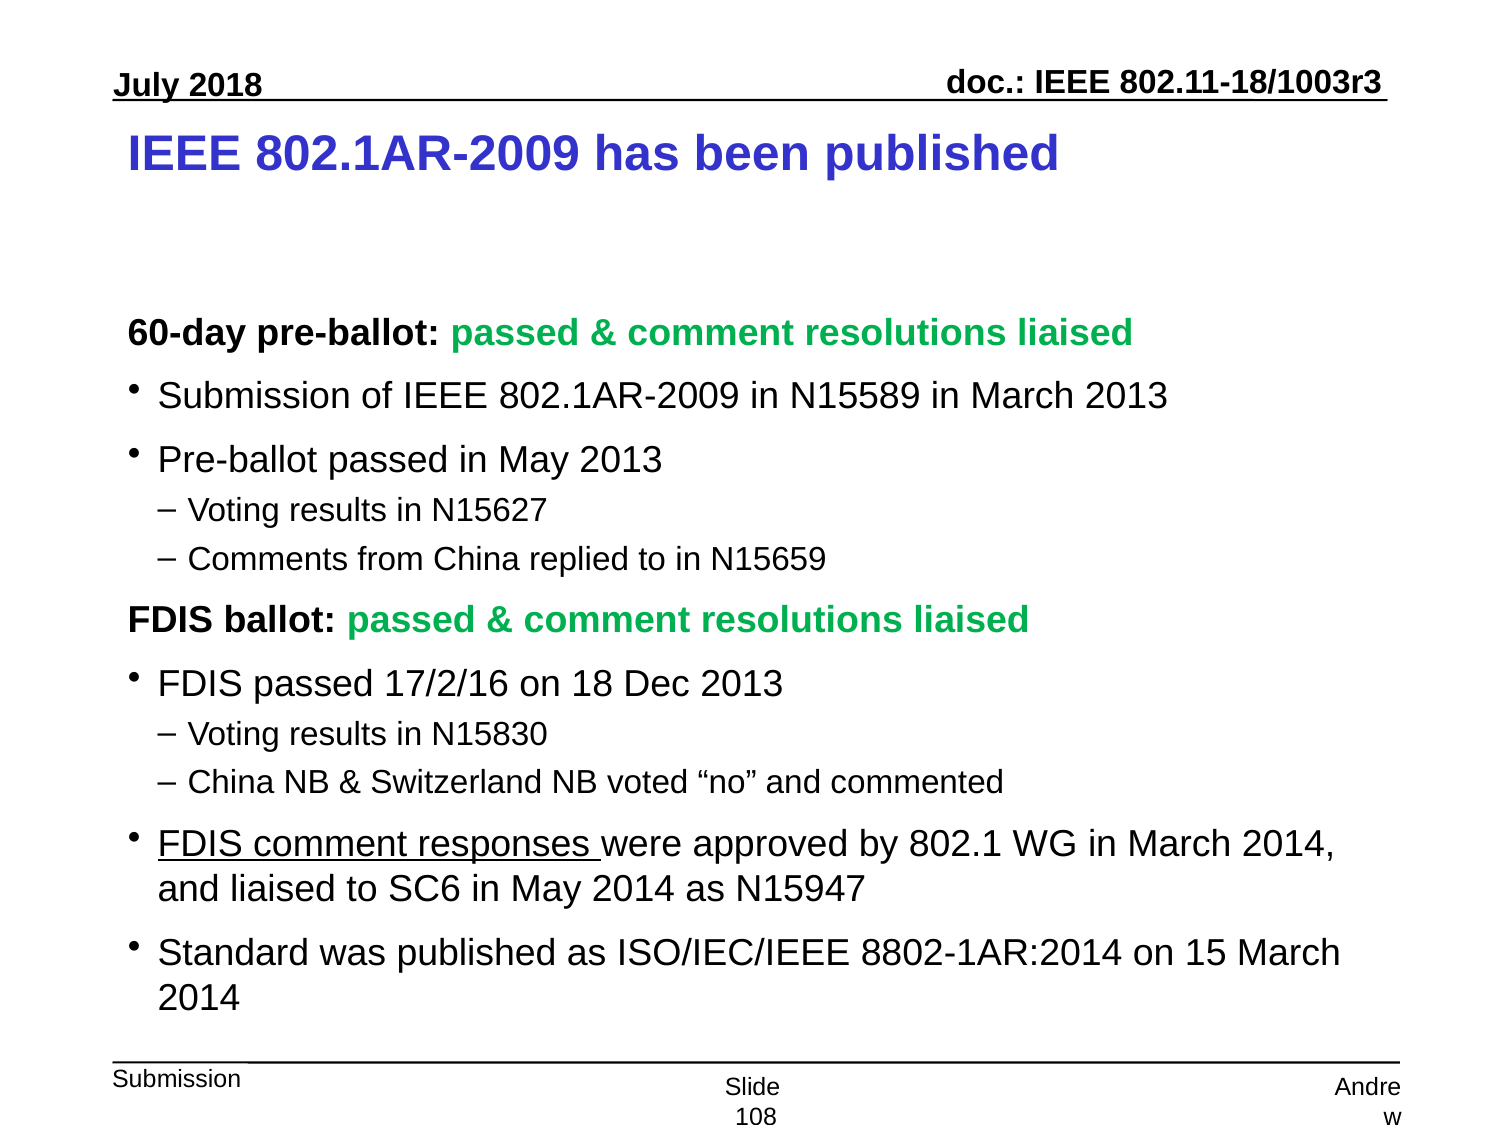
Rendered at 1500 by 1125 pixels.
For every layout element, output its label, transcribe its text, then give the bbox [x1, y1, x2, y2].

list 60-day pre-ballot: passed & comment resolutions liaised Submission of IEEE 802.1AR-2009 in N15589 in March 2013 Pre-ballot passed in May 2013 Voting results in N15627 Comments from China replied to in N15659 FDIS ballot: passed & comment resolutions liaised FDIS passed 17/2/16 on 18 Dec 2013 Voting results in N15830 China NB & Switzerland NB voted “no” and commented FDIS comment responses were approved by 802.1 WG in March 2014, and liaised to SC6 in May 2014 as N15947 Standard was published as ISO/IEC/IEEE 8802-1AR:2014 on 15 March 2014 [112, 299, 1388, 975]
slide_number Slide 108 [709, 1069, 803, 1101]
title IEEE 802.1AR-2009 has been published [112, 112, 1438, 288]
footer Andrew Myles, Cisco [1320, 1069, 1402, 1101]
